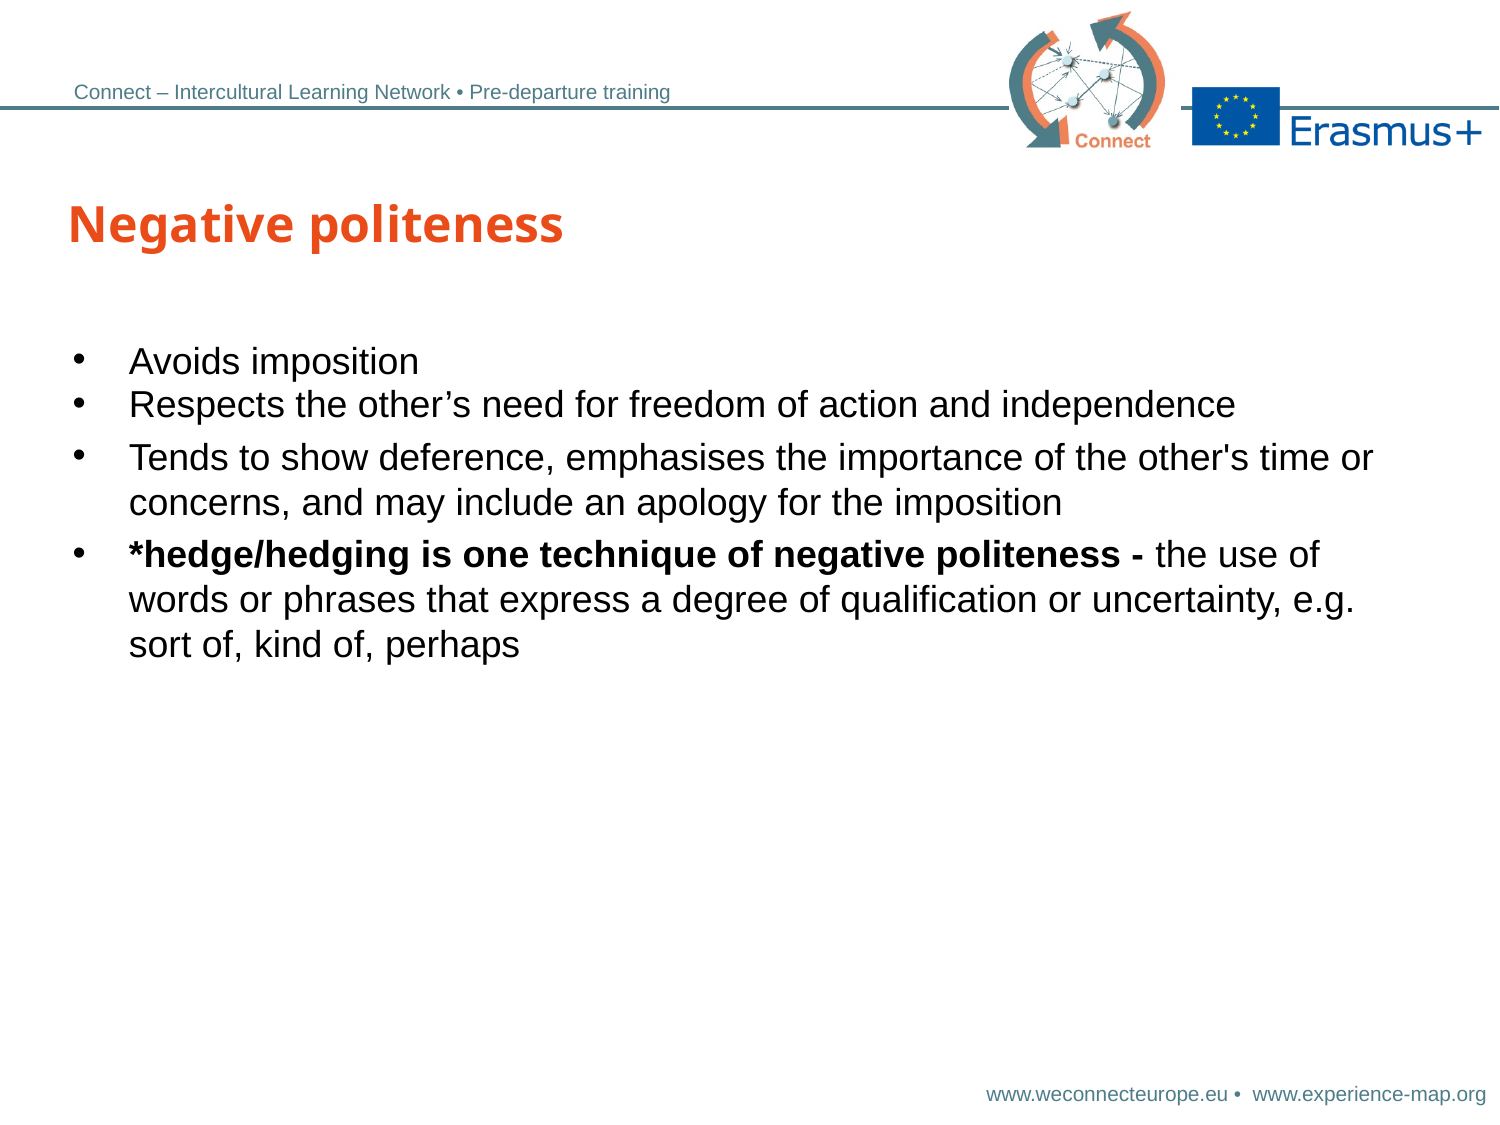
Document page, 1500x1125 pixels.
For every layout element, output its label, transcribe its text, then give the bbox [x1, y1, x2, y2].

title Negative politeness [53, 185, 1404, 373]
picture [1009, 11, 1498, 162]
list Avoids imposition Respects the other’s need for freedom of action and independence Tends to show deference, emphasises the importance of the other's time or concerns, and may include an apology for the imposition *hedge/hedging is one technique of negative politeness - the use of words or phrases that express a degree of qualification or uncertainty, e.g. sort of, kind of, perhaps [57, 338, 1408, 1064]
